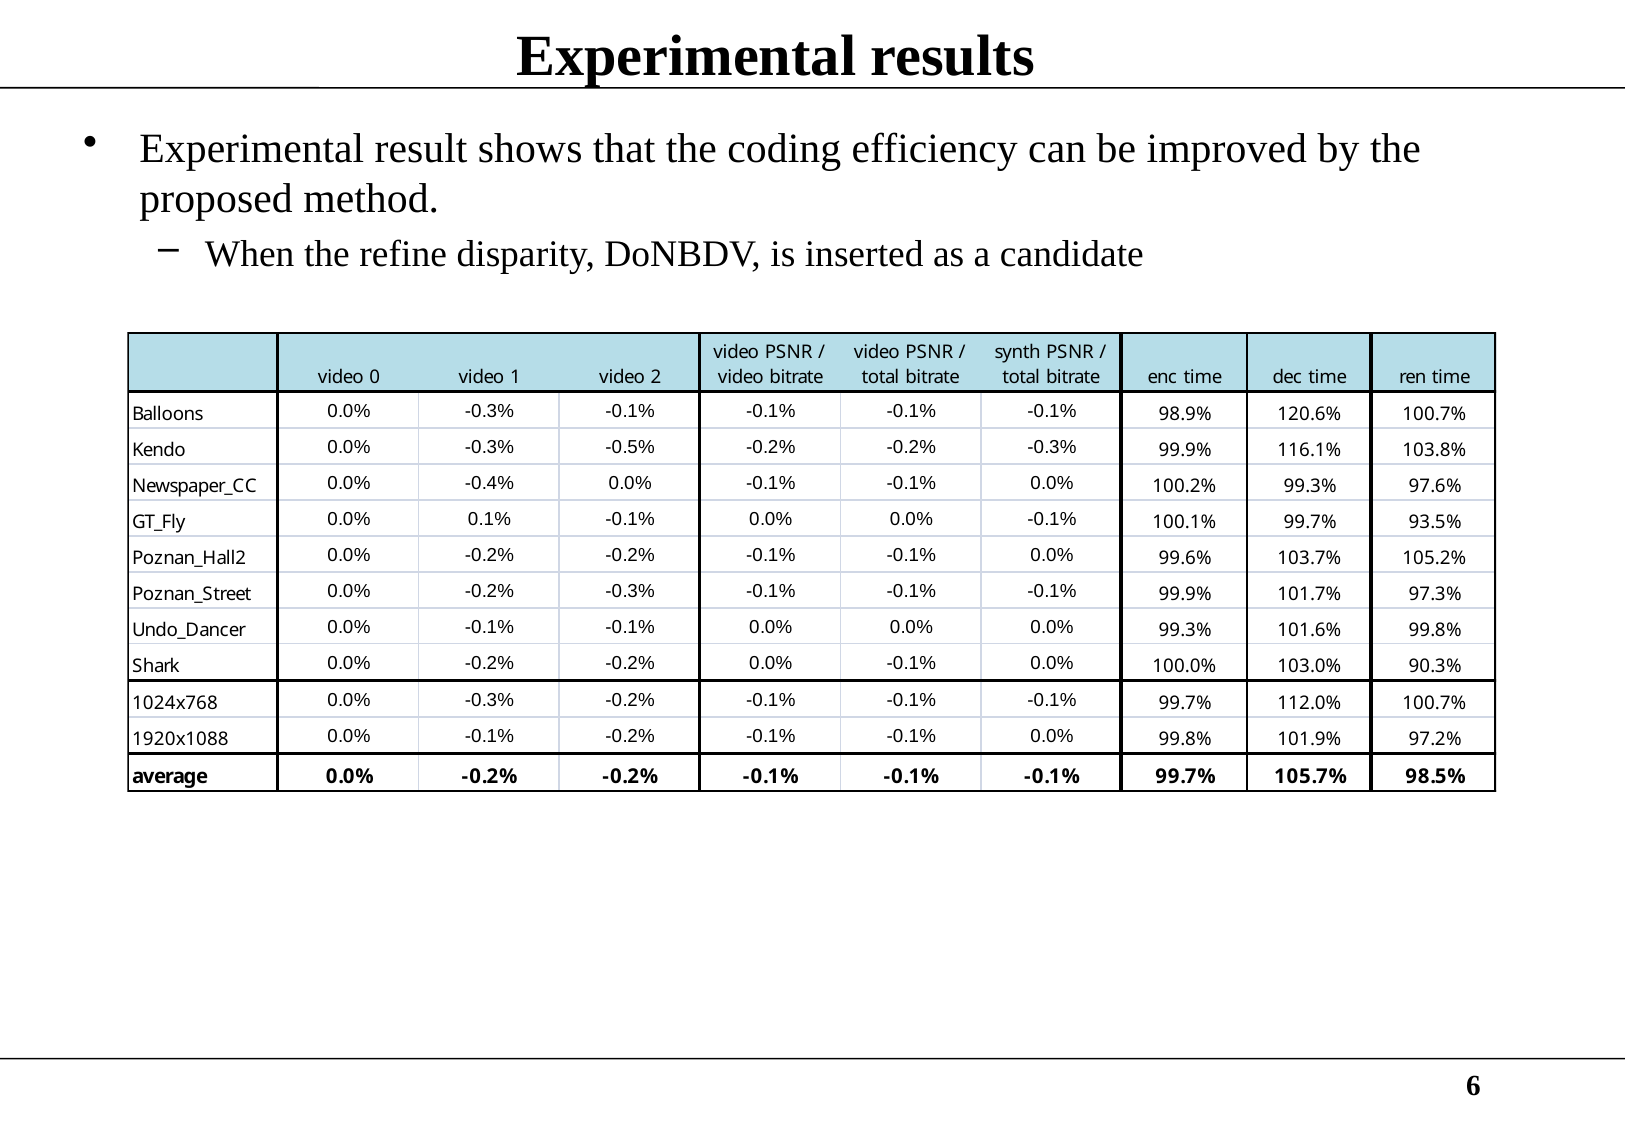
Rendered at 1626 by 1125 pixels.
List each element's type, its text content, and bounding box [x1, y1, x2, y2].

picture [126, 331, 1498, 794]
title Experimental results [68, 9, 1484, 94]
list Experimental result shows that the coding efficiency can be improved by the proposed method. When the refine disparity, DoNBDV, is inserted as a candidate [68, 113, 1544, 1005]
slide_number 6 [1403, 1058, 1544, 1106]
